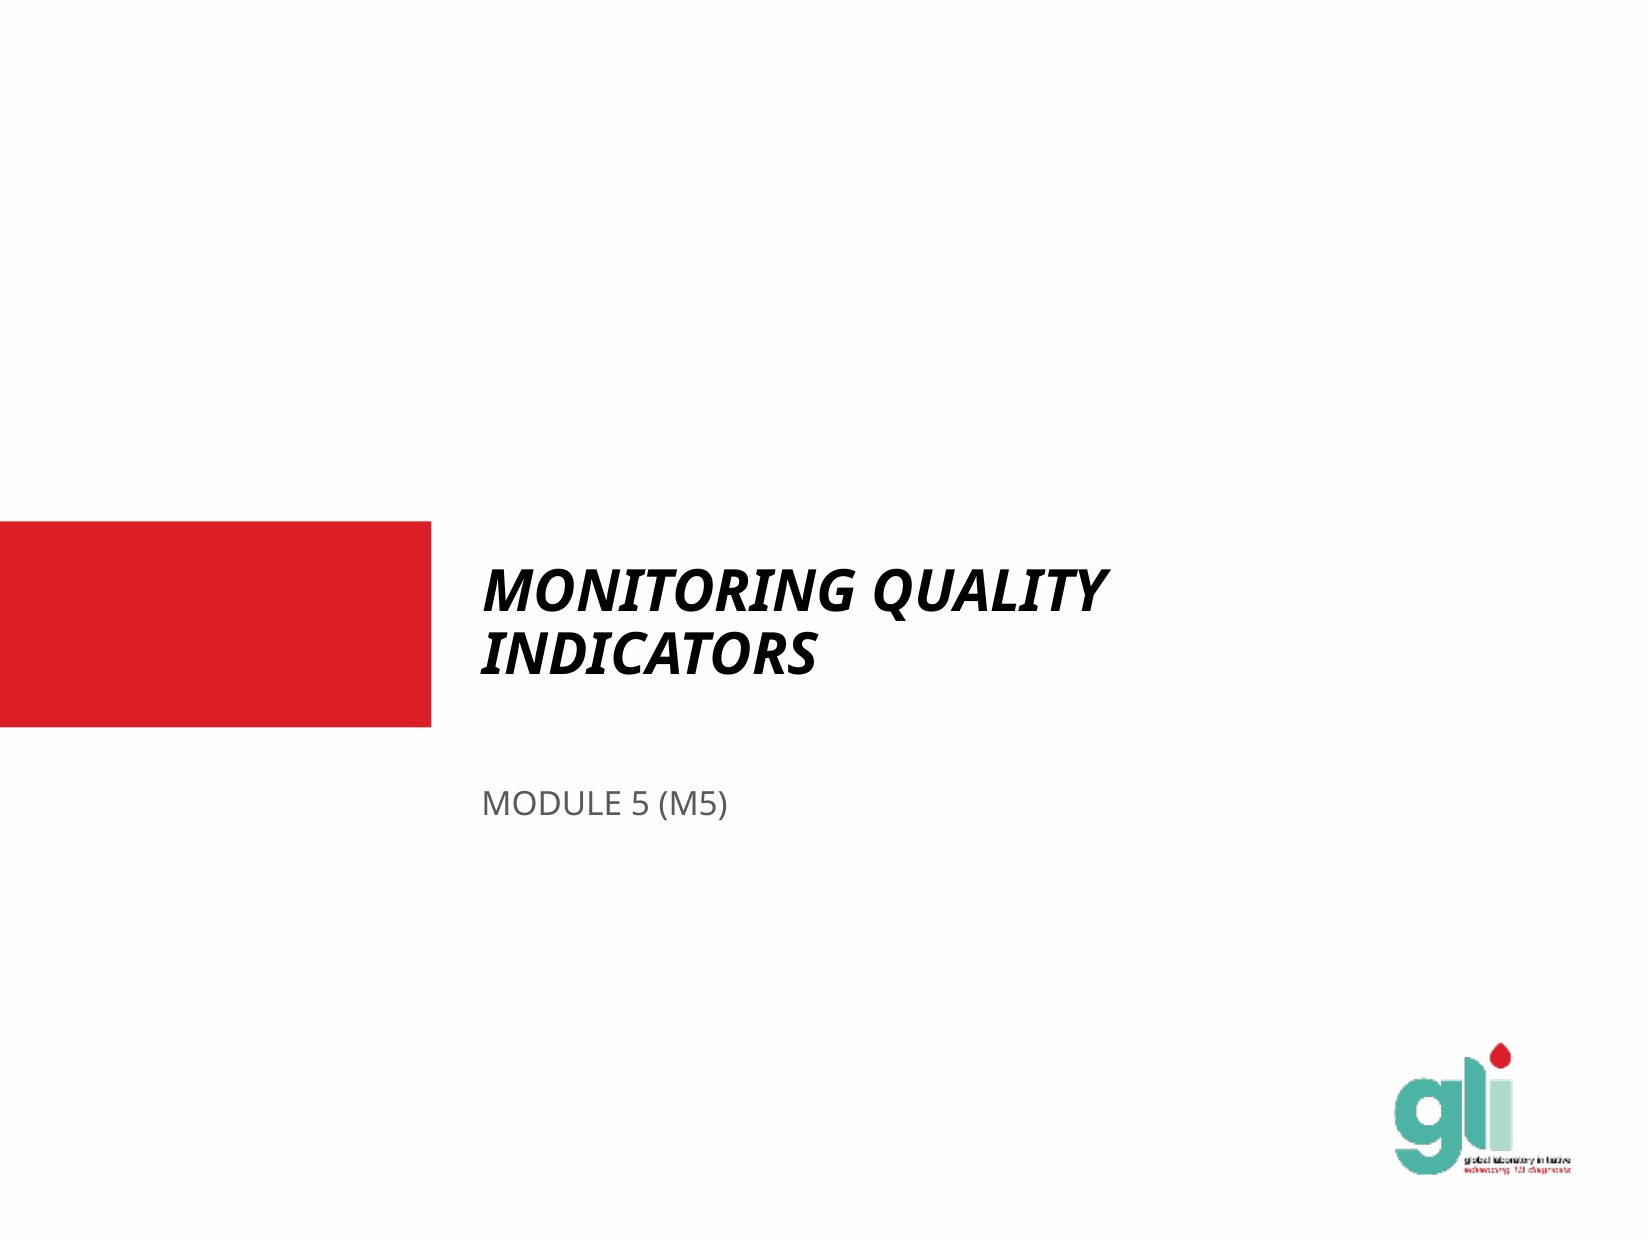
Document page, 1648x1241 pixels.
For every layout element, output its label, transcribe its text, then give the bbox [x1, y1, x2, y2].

list MODULE 5 (M5) [481, 782, 1388, 865]
title MONITORING QUALITY INDICATORS [482, 521, 1437, 728]
picture [1388, 1037, 1577, 1181]
